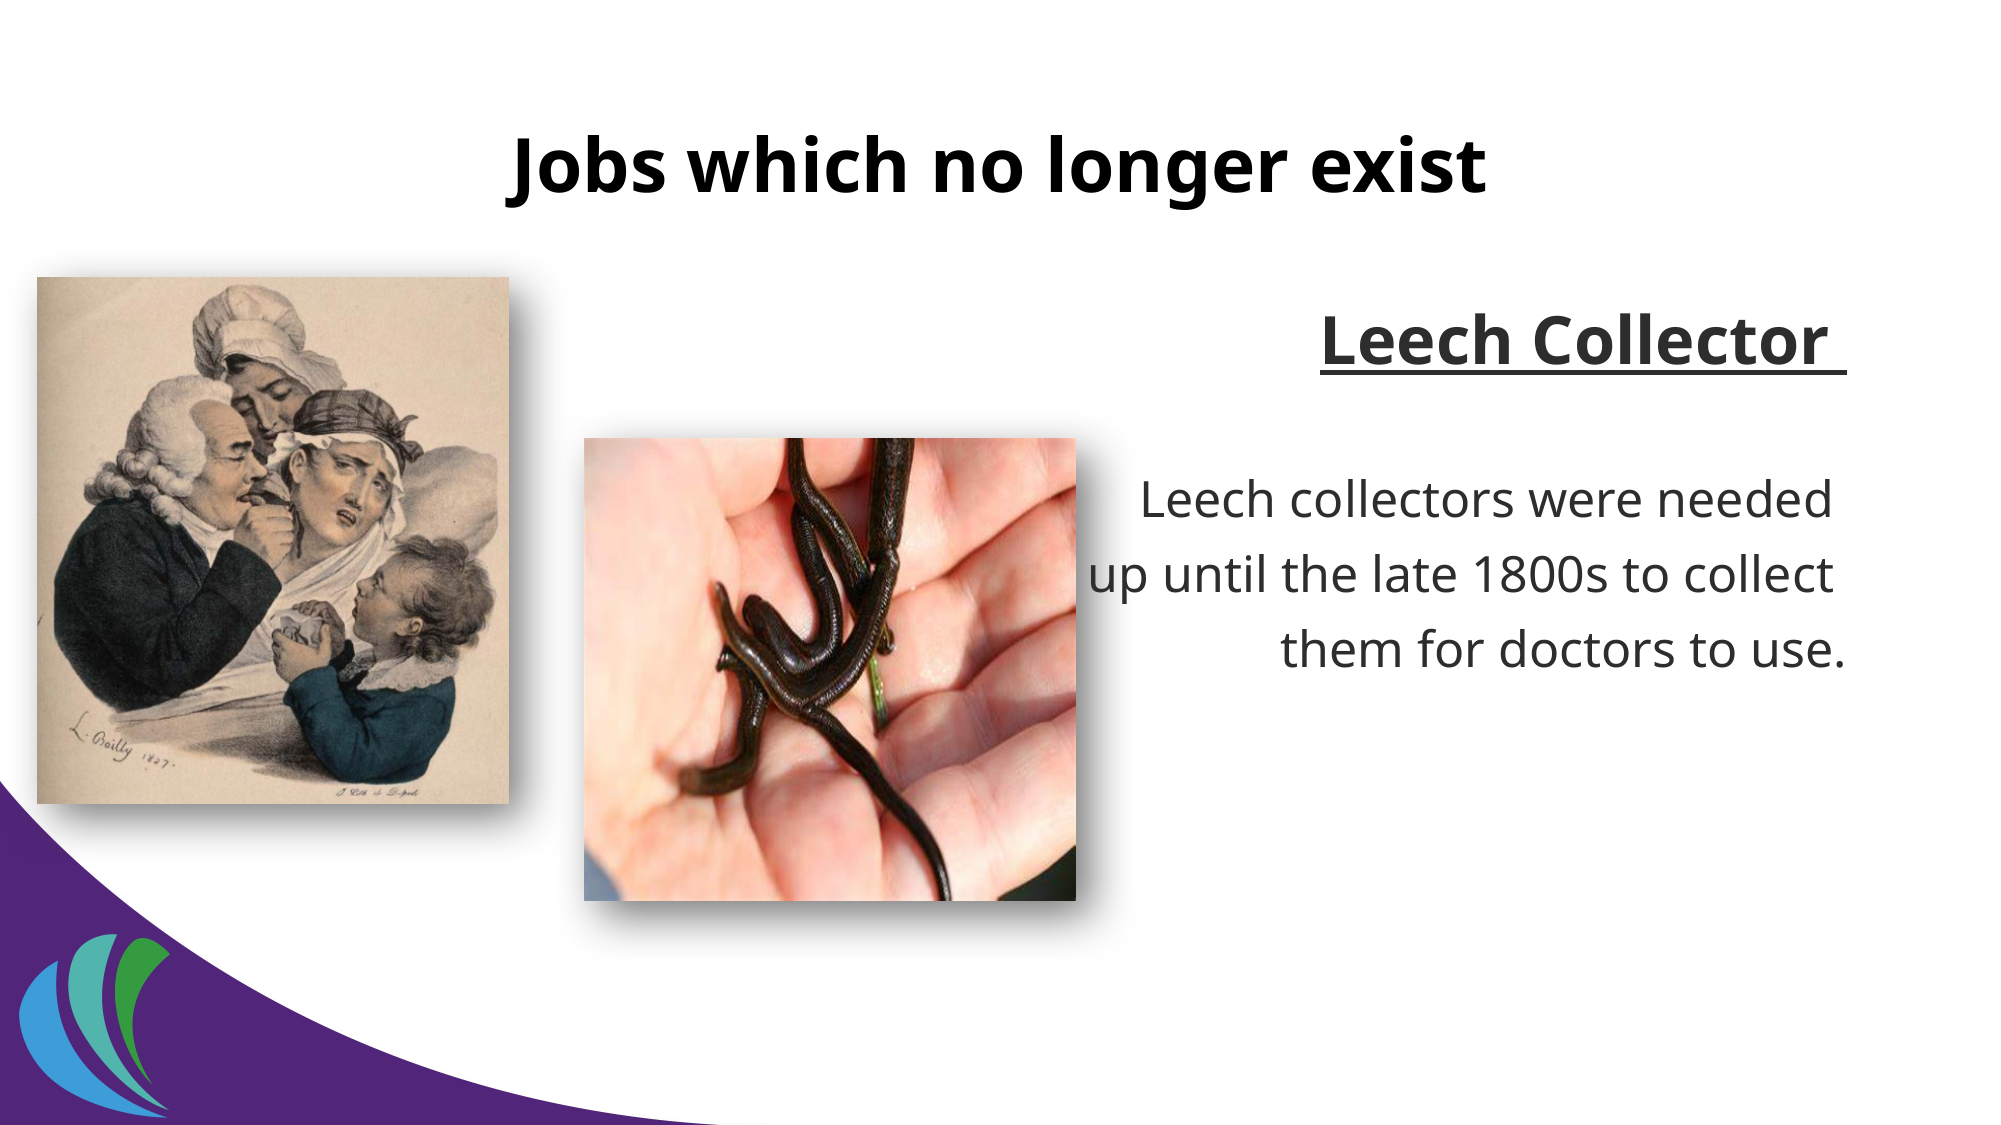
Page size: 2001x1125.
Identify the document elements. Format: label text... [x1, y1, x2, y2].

list Leech Collector Leech collectors were needed up until the late 1800s to collect them for doctors to use. [137, 299, 1863, 1014]
picture [0, 1, 2000, 1125]
title Jobs which no longer exist [137, 59, 1863, 278]
